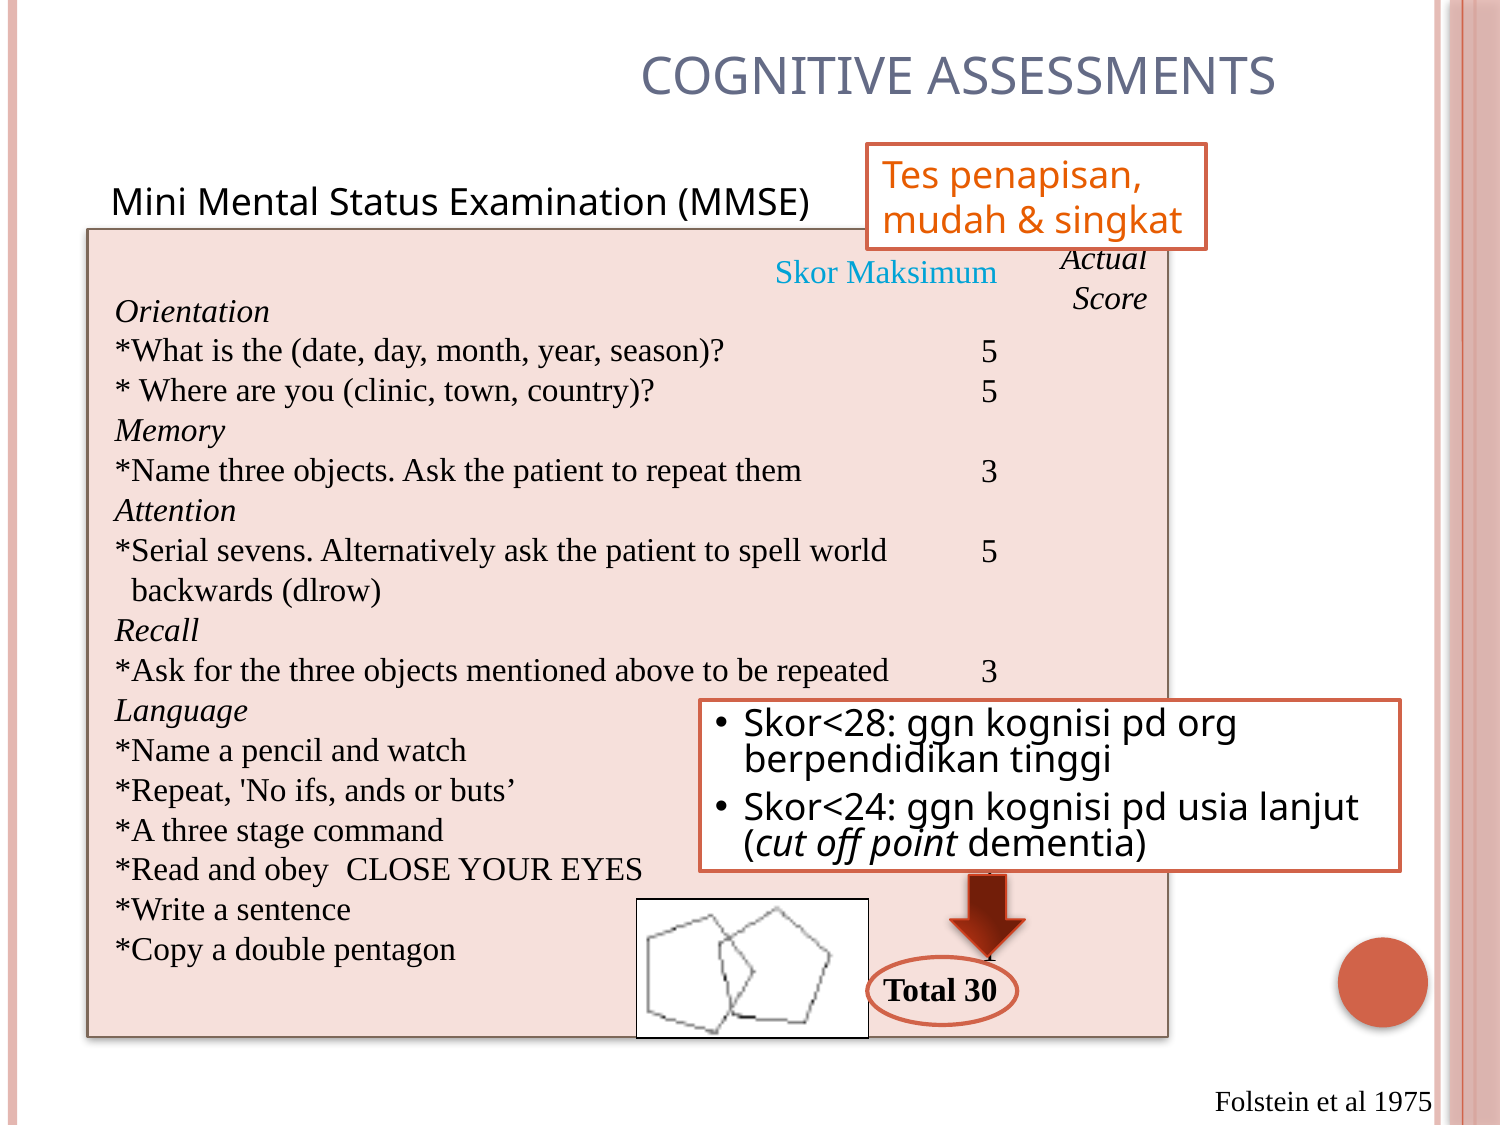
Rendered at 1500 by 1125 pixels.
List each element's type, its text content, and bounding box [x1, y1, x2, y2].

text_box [699, 699, 1401, 1026]
text_box Folstein et al 1975 [1200, 1074, 1463, 1125]
text_box Mini Mental Status Examination (MMSE) [95, 170, 826, 224]
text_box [86, 228, 1169, 1038]
title Cognitive assessments [612, 0, 1438, 113]
text_box Tes penapisan, mudah & singkat [865, 142, 1208, 251]
